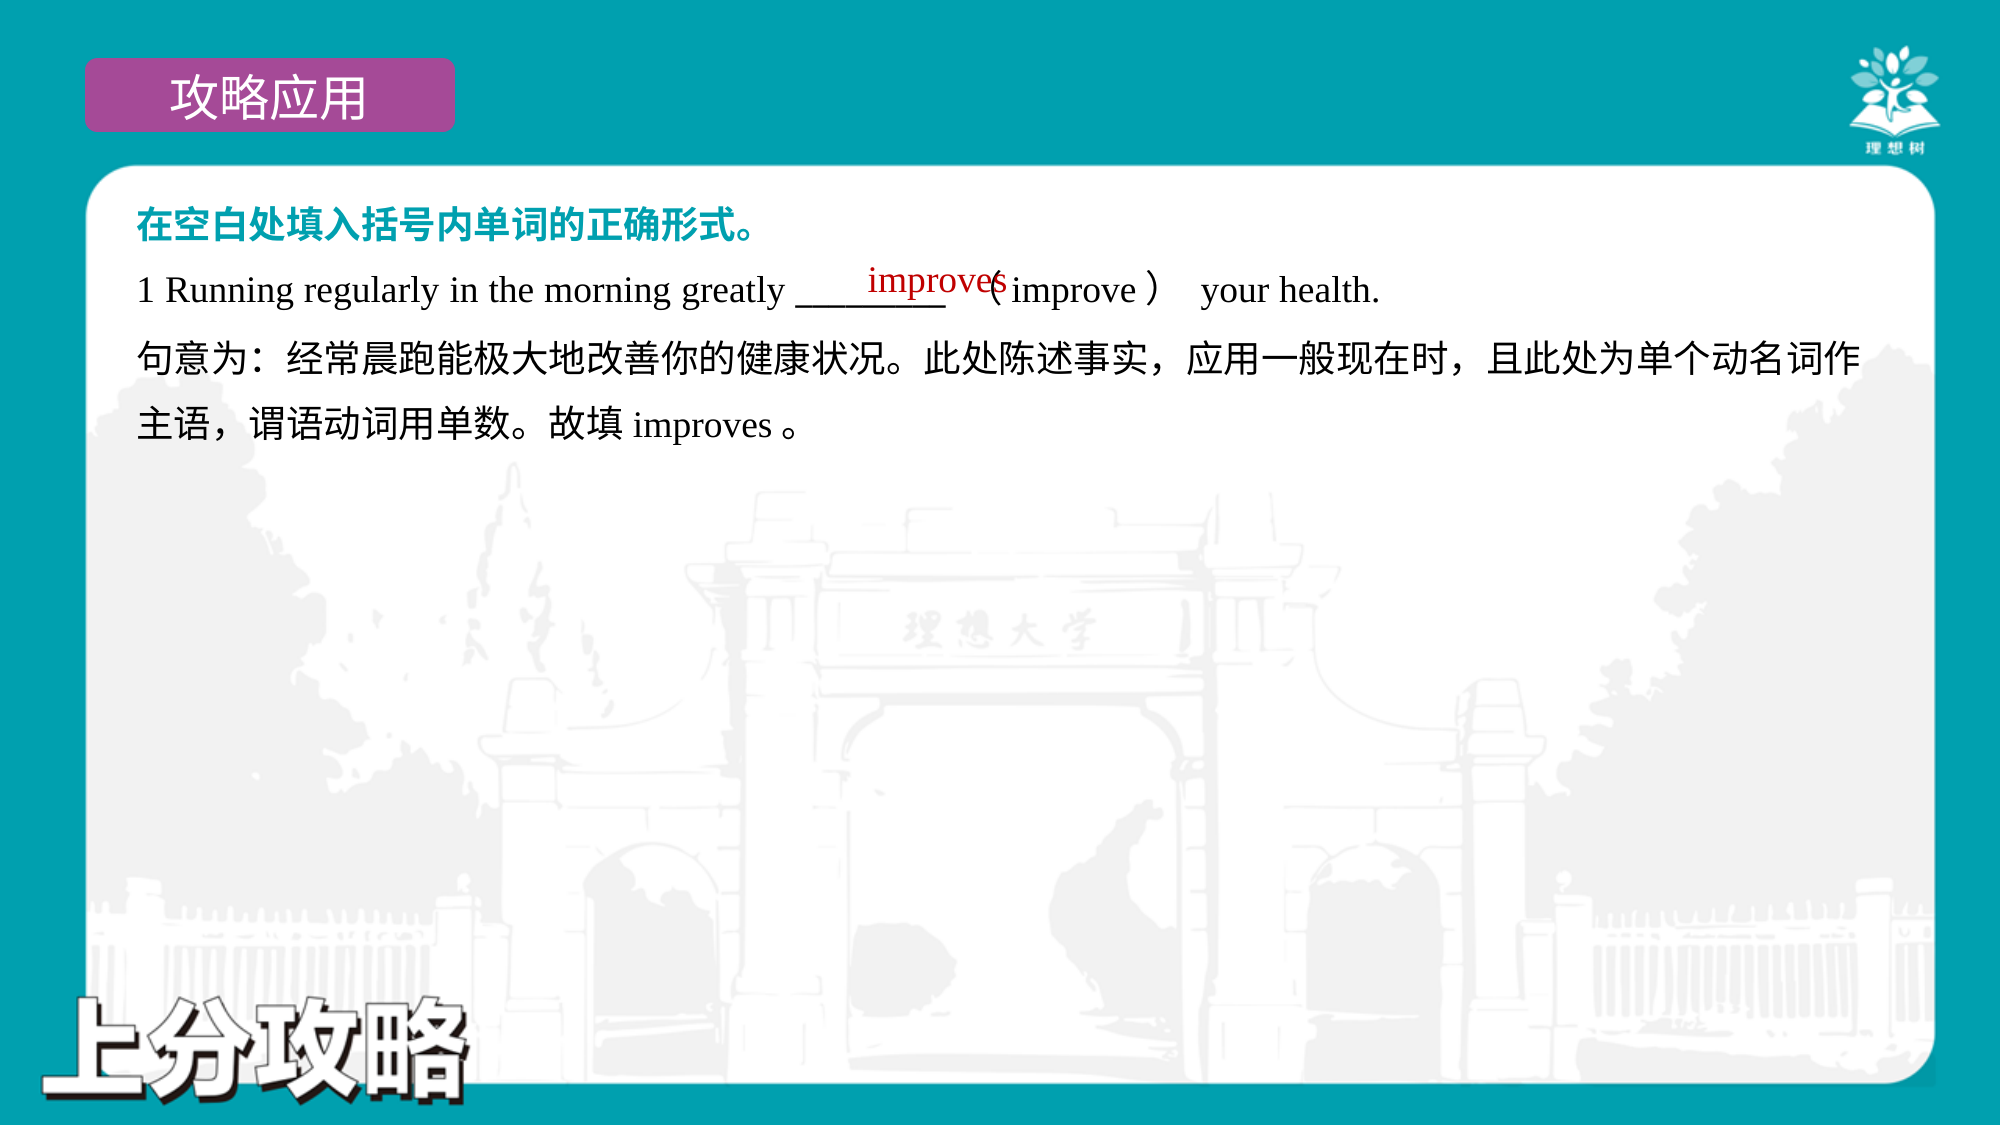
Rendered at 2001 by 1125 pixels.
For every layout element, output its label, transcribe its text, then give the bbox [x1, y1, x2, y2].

text_box improves [854, 235, 1021, 294]
text_box 句意为：经常晨跑能极大地改善你的健康状况。此处陈述事实，应用一般现在时，且此处为单个动名词作 主语，谓语动词用单数。故填improves。 [136, 311, 1865, 438]
text_box 在空白处填入括号内单词的正确形式。 1 Running regularly in the morning greatly _________ （improve） your health. [136, 177, 1865, 304]
picture [0, 0, 2000, 1125]
